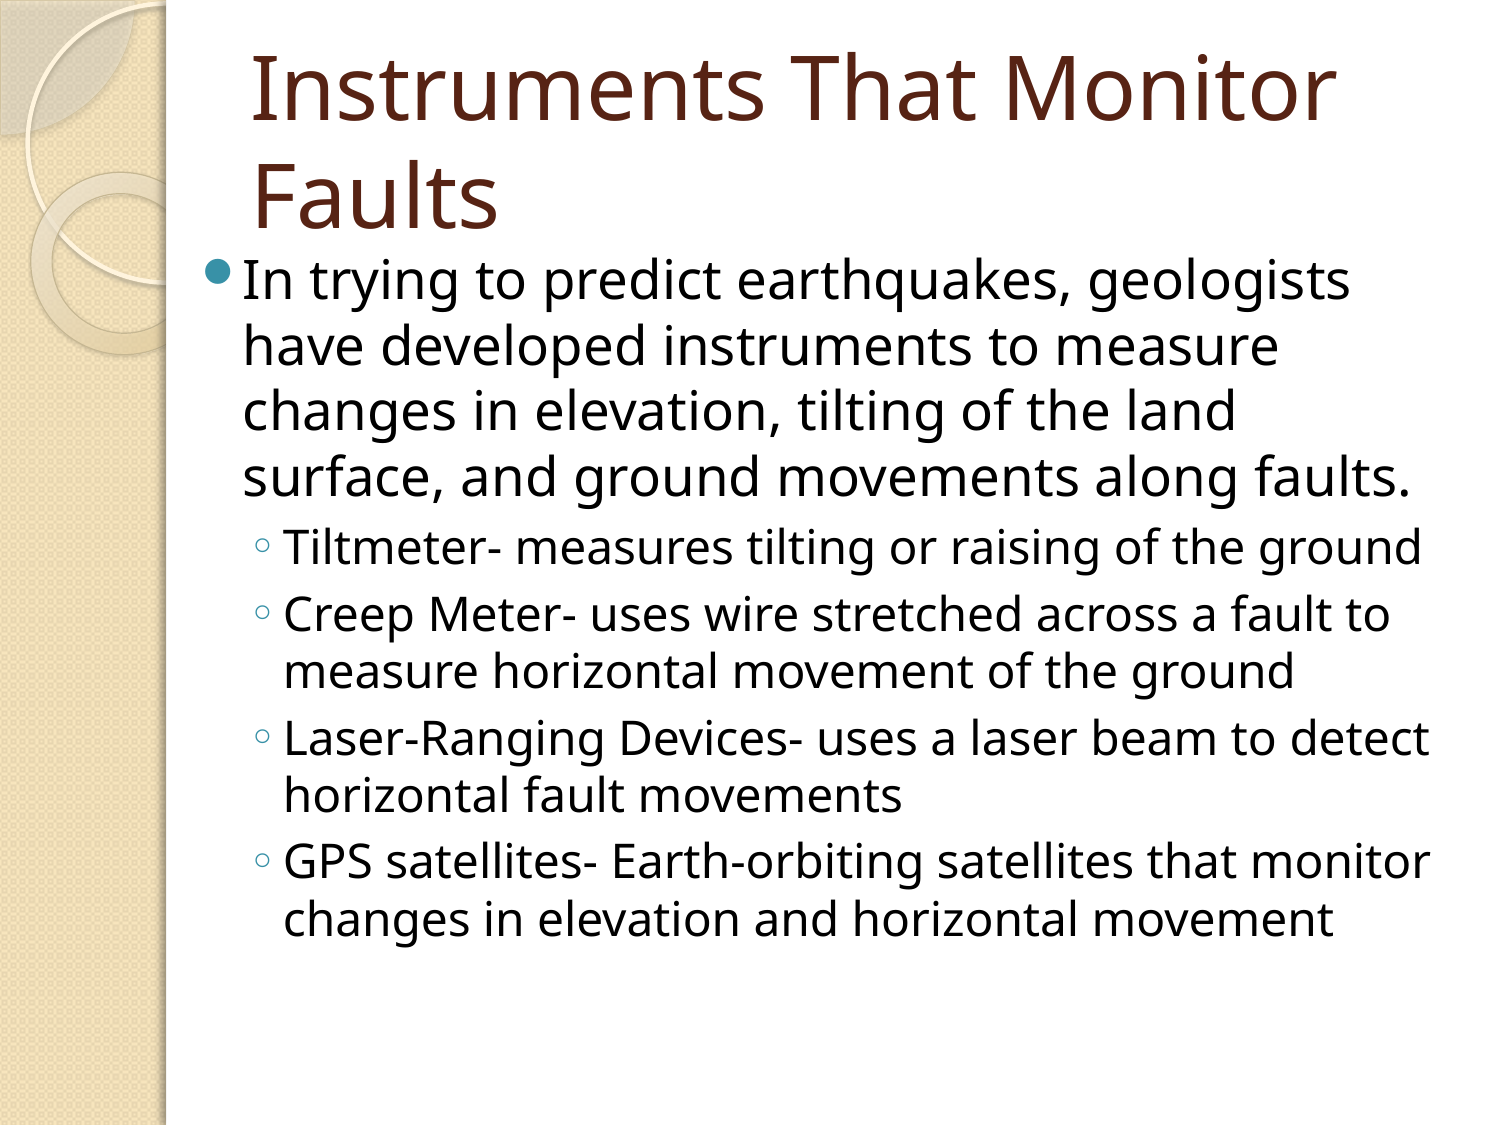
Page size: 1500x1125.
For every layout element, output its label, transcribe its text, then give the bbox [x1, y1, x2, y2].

list In trying to predict earthquakes, geologists have developed instruments to measure changes in elevation, tilting of the land surface, and ground movements along faults. Tiltmeter- measures tilting or raising of the ground Creep Meter- uses wire stretched across a fault to measure horizontal movement of the ground Laser-Ranging Devices- uses a laser beam to detect horizontal fault movements GPS satellites- Earth-orbiting satellites that monitor changes in elevation and horizontal movement [174, 237, 1463, 1063]
title Instruments That Monitor Faults [235, 45, 1466, 233]
